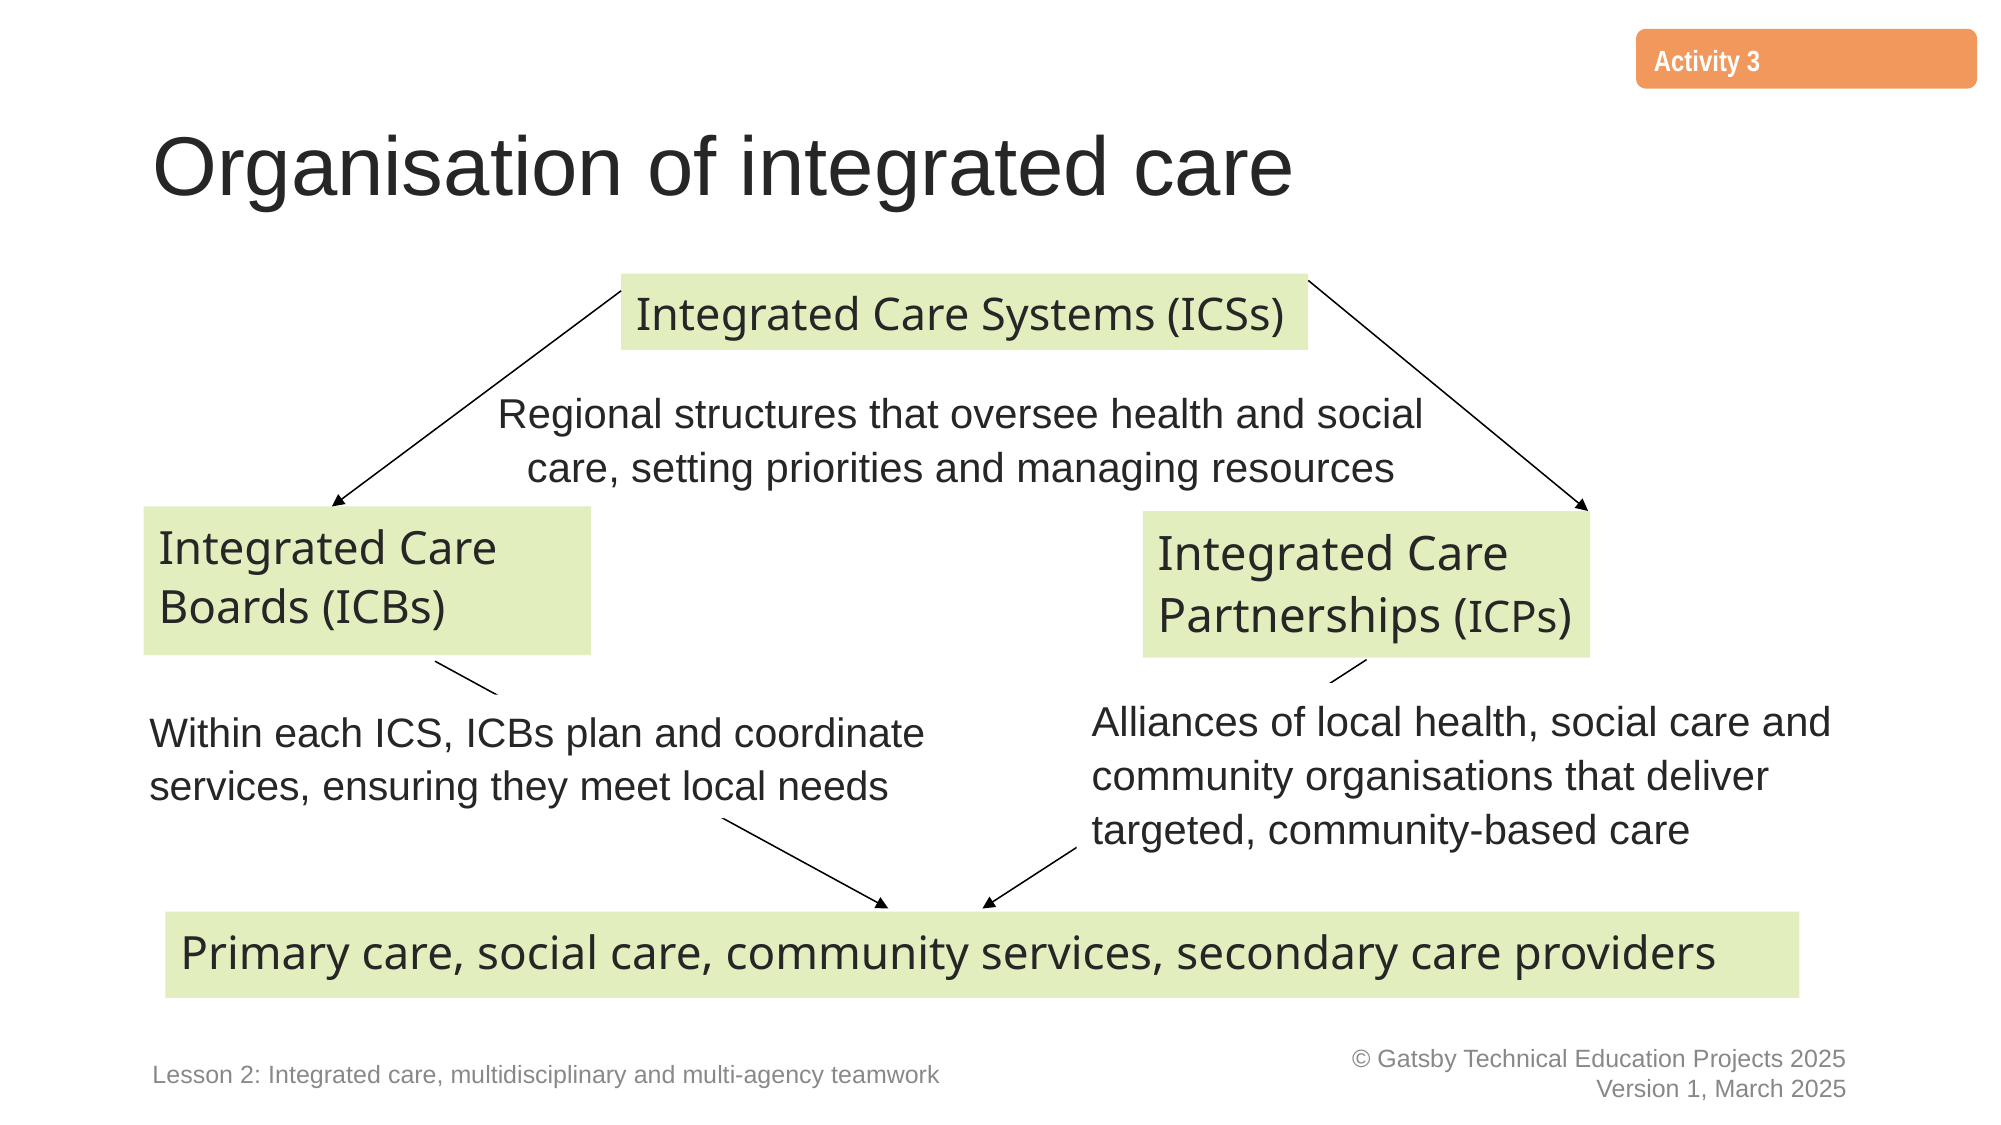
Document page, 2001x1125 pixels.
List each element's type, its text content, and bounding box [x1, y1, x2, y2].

text_box Alliances of local health, social care and community organisations that deliver targeted, community-based care [1371, 683, 1925, 884]
text_box Integrated Care Boards (ICBs) [143, 506, 592, 656]
title Organisation of integrated care [137, 59, 1863, 278]
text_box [331, 290, 622, 507]
list Lesson 2: Integrated care, multidisciplinary and multi-agency teamwork [137, 1042, 957, 1103]
text_box Within each ICS, ICBs plan and coordinate services, ensuring they meet local needs [134, 694, 429, 819]
text_box Activity 3 [1636, 28, 1978, 89]
text_box Within each ICS, ICBs plan and coordinate services, ensuring they meet local needs [894, 694, 977, 819]
text_box Primary care, social care, community services, secondary care providers [165, 911, 1800, 998]
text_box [982, 659, 1367, 909]
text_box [1307, 280, 1589, 512]
text_box Integrated Care Partnerships (ICPs) [1142, 518, 1591, 658]
text_box Integrated Care Systems (ICSs) [621, 273, 1309, 350]
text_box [434, 660, 889, 909]
text_box Regional structures that oversee health and social care, setting priorities and managing resources [464, 375, 1458, 614]
